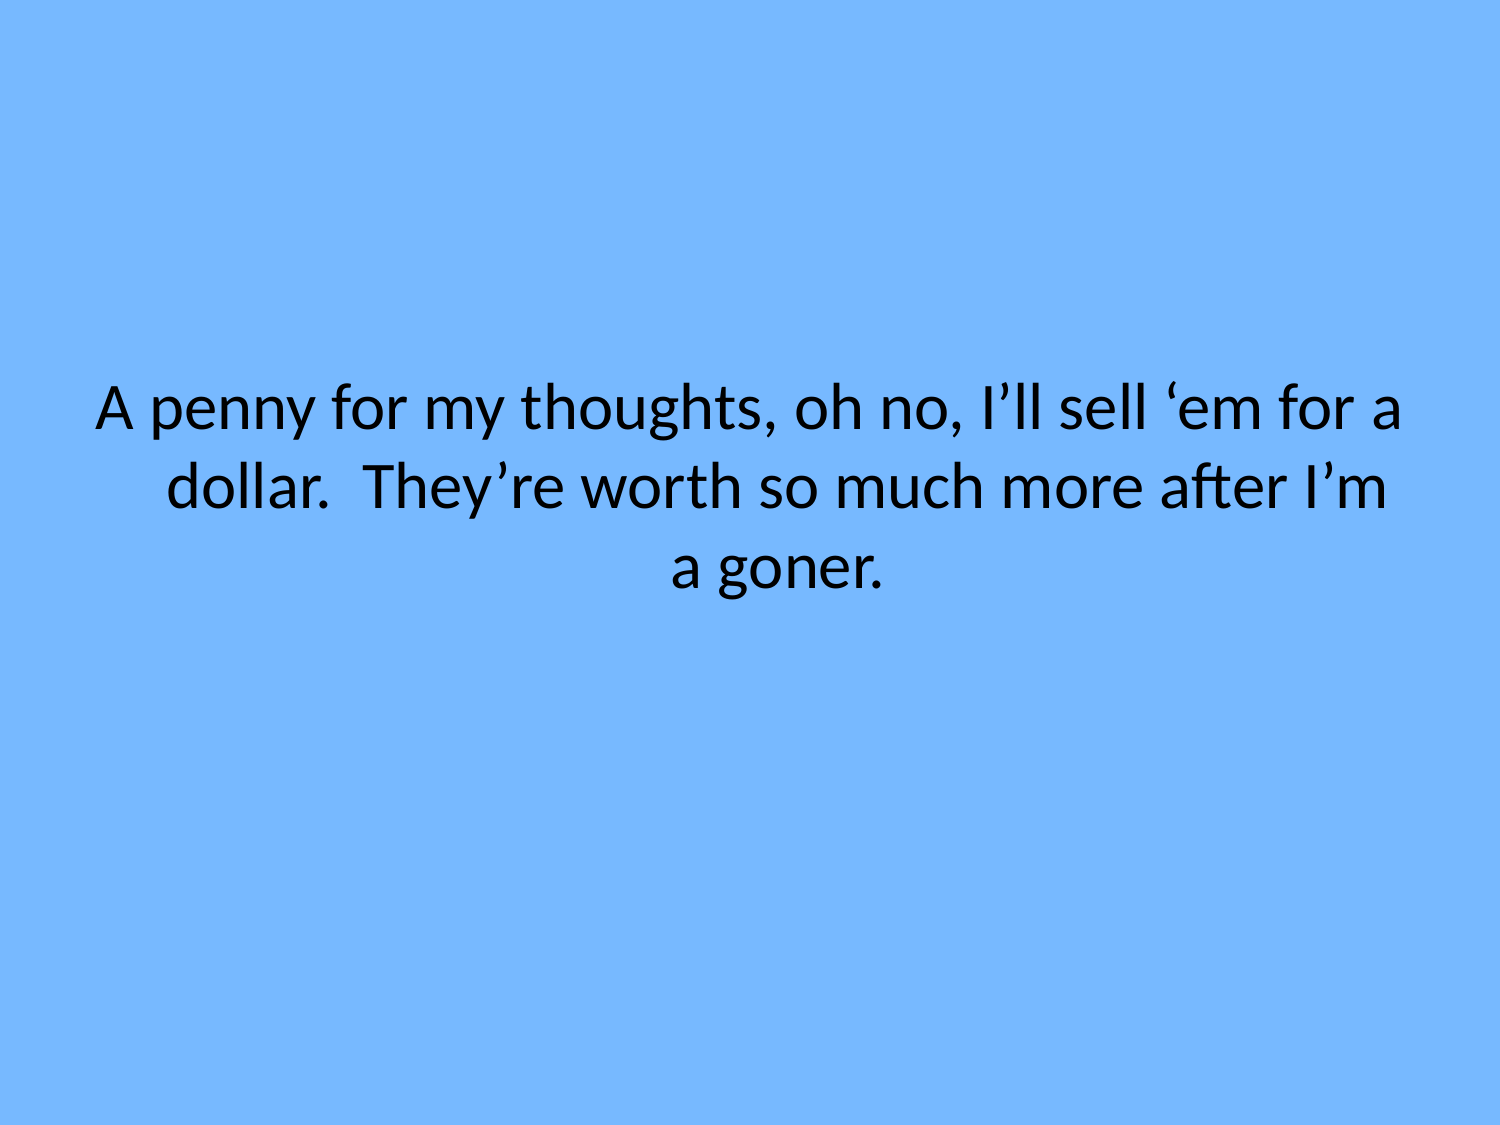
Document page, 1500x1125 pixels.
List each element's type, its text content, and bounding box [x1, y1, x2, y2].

list A penny for my thoughts, oh no, I’ll sell ‘em for a dollar. They’re worth so much more after I’m a goner. [75, 75, 1425, 1005]
